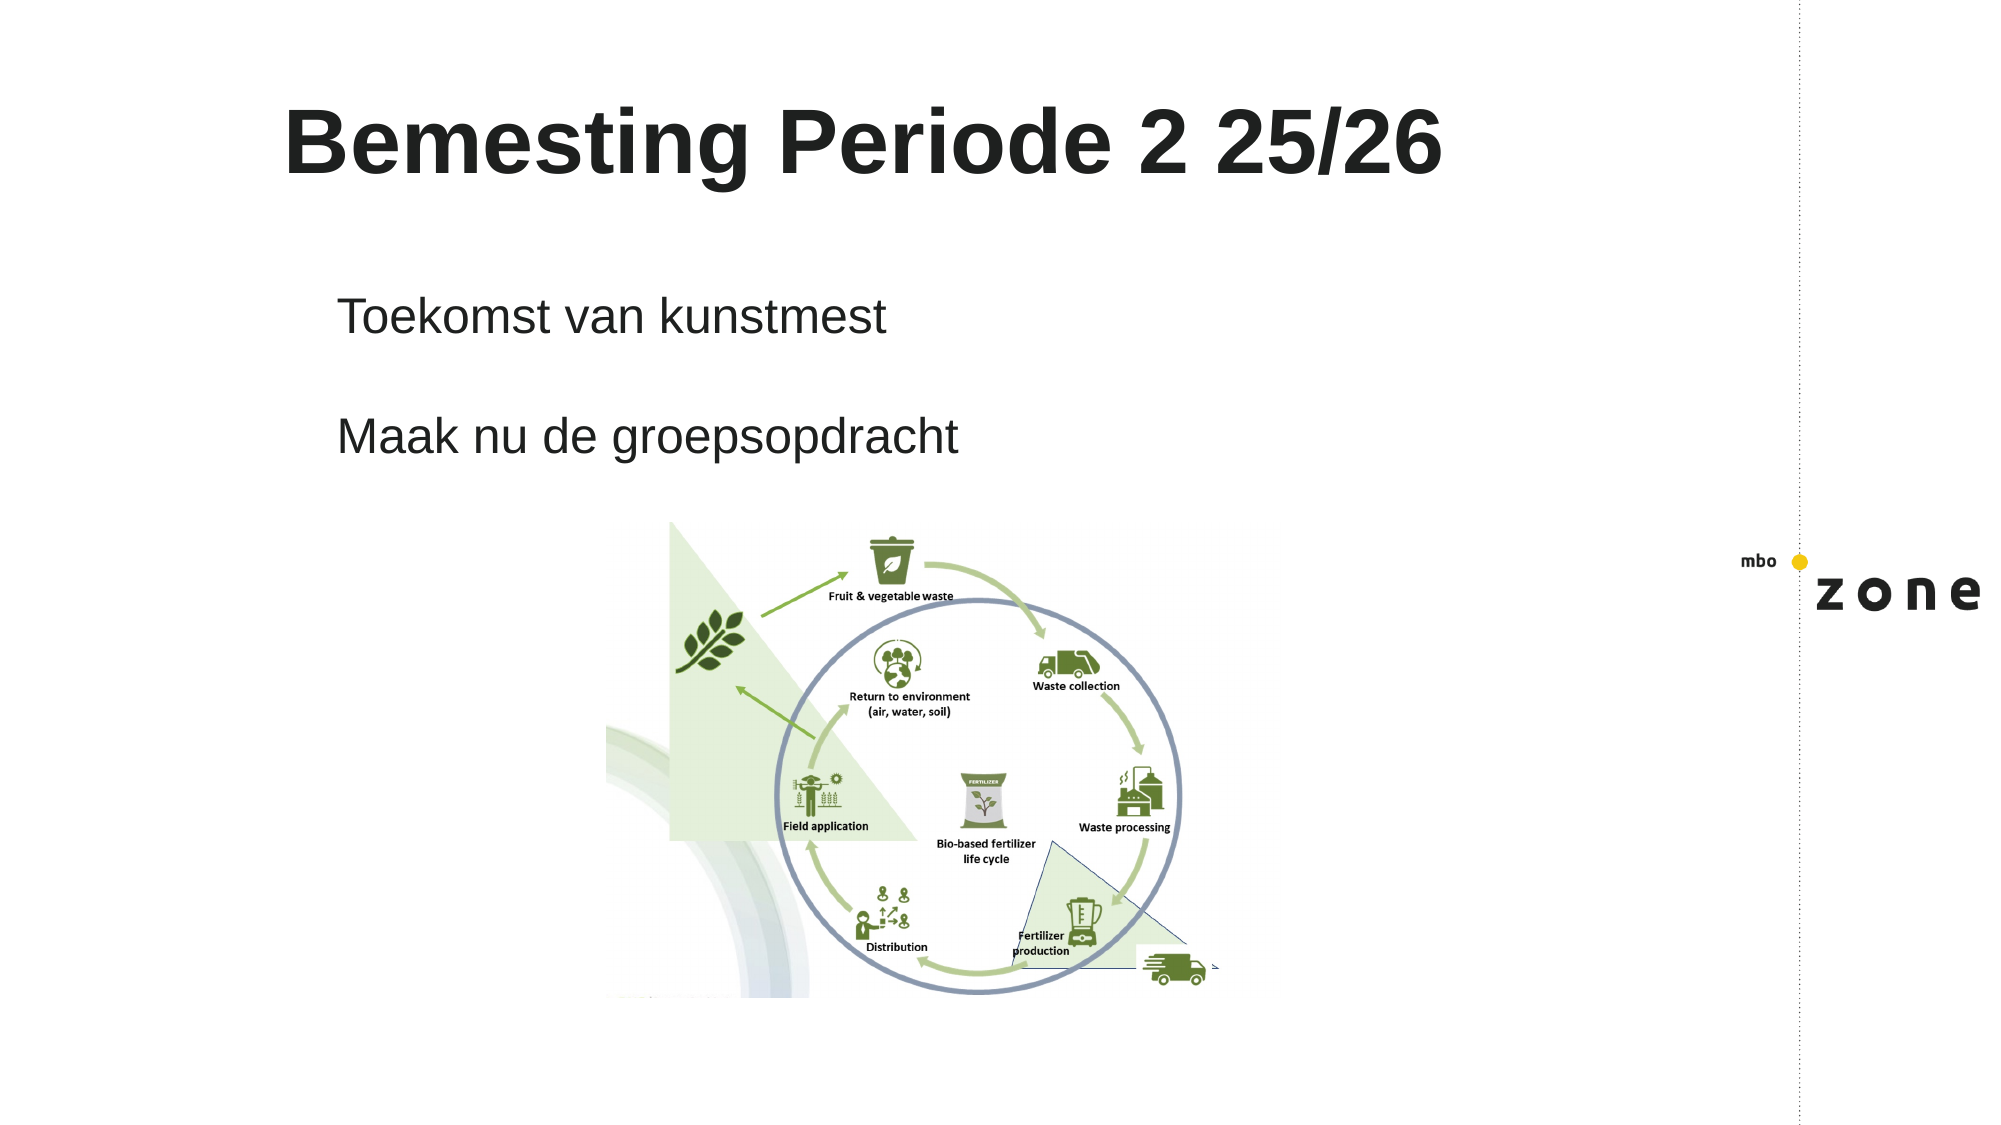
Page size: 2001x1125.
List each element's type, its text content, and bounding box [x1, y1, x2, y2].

title Bemesting Periode 2 25/26 [124, 94, 1607, 272]
picture [606, 522, 1281, 998]
list Toekomst van kunstmest Maak nu de groepsopdracht [336, 283, 1607, 998]
picture [1596, 0, 2001, 1125]
